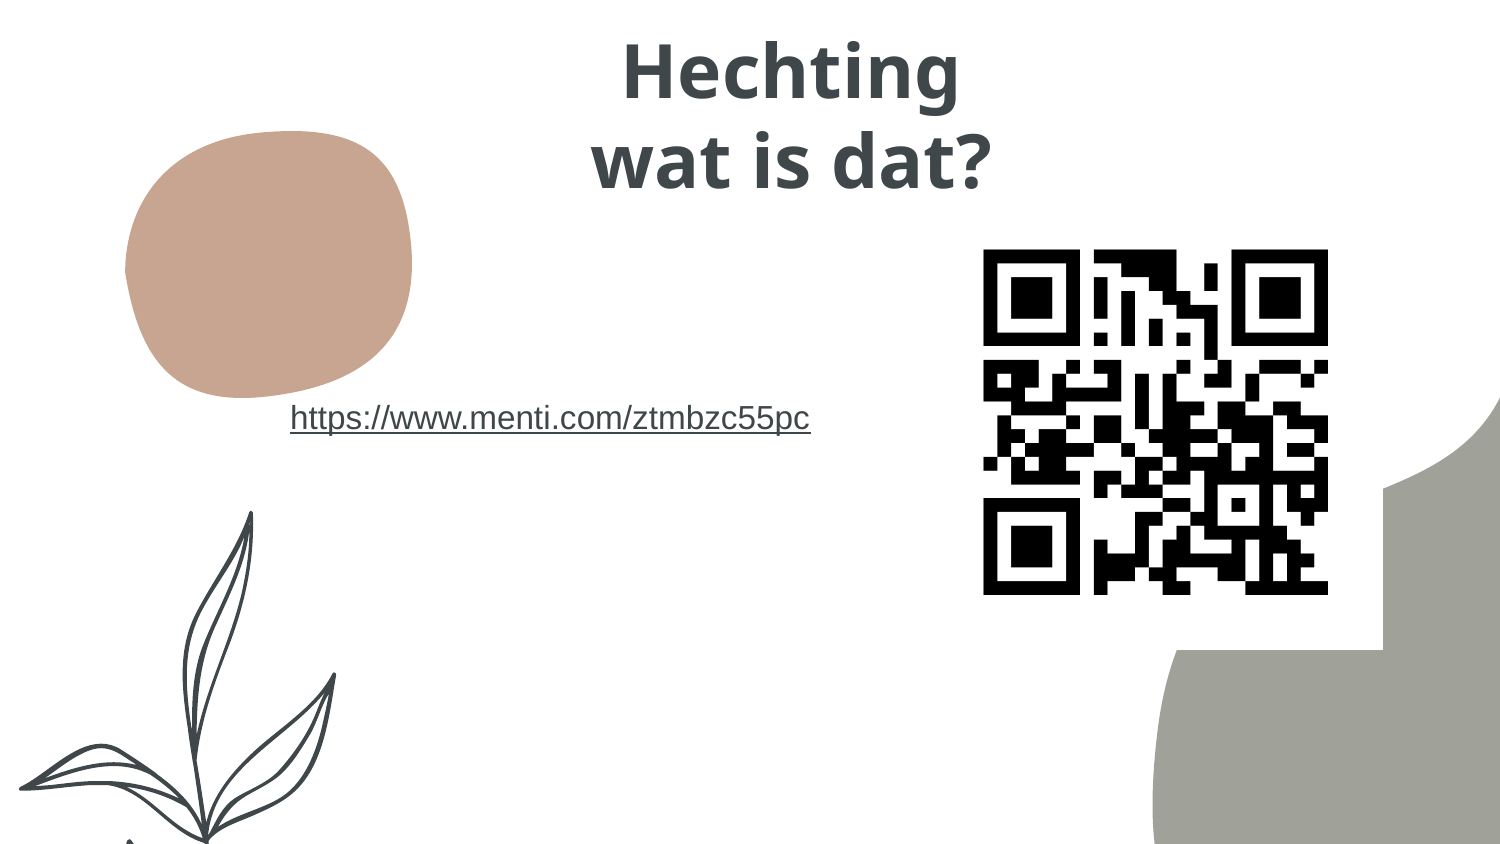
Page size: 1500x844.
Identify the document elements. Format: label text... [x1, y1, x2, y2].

subtitle https://www.menti.com/ztmbzc55pc [112, 381, 922, 585]
title Hechting wat is dat? [298, 62, 1284, 219]
picture [927, 194, 1384, 650]
text_box [892, 40, 1500, 156]
